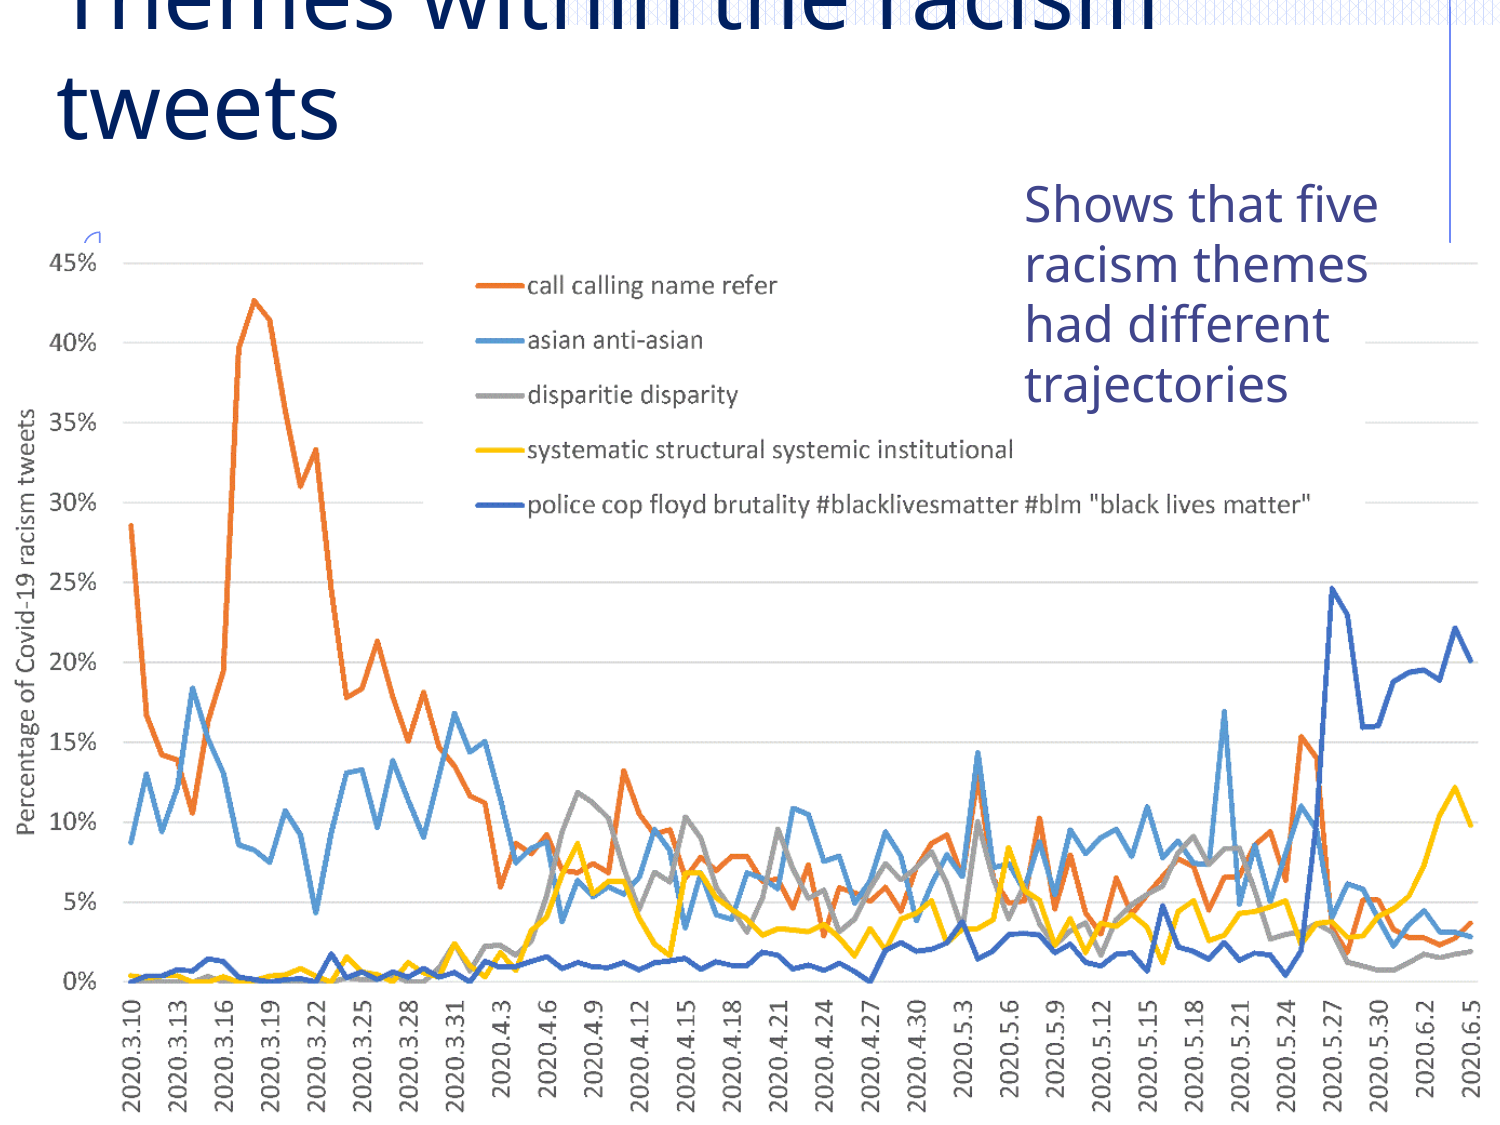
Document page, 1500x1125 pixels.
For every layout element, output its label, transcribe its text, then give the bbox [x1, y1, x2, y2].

picture [5, 242, 1495, 1122]
text_box Shows that five racism themes had different trajectories [1009, 165, 1436, 241]
title Themes within the racism tweets [41, 19, 1471, 166]
